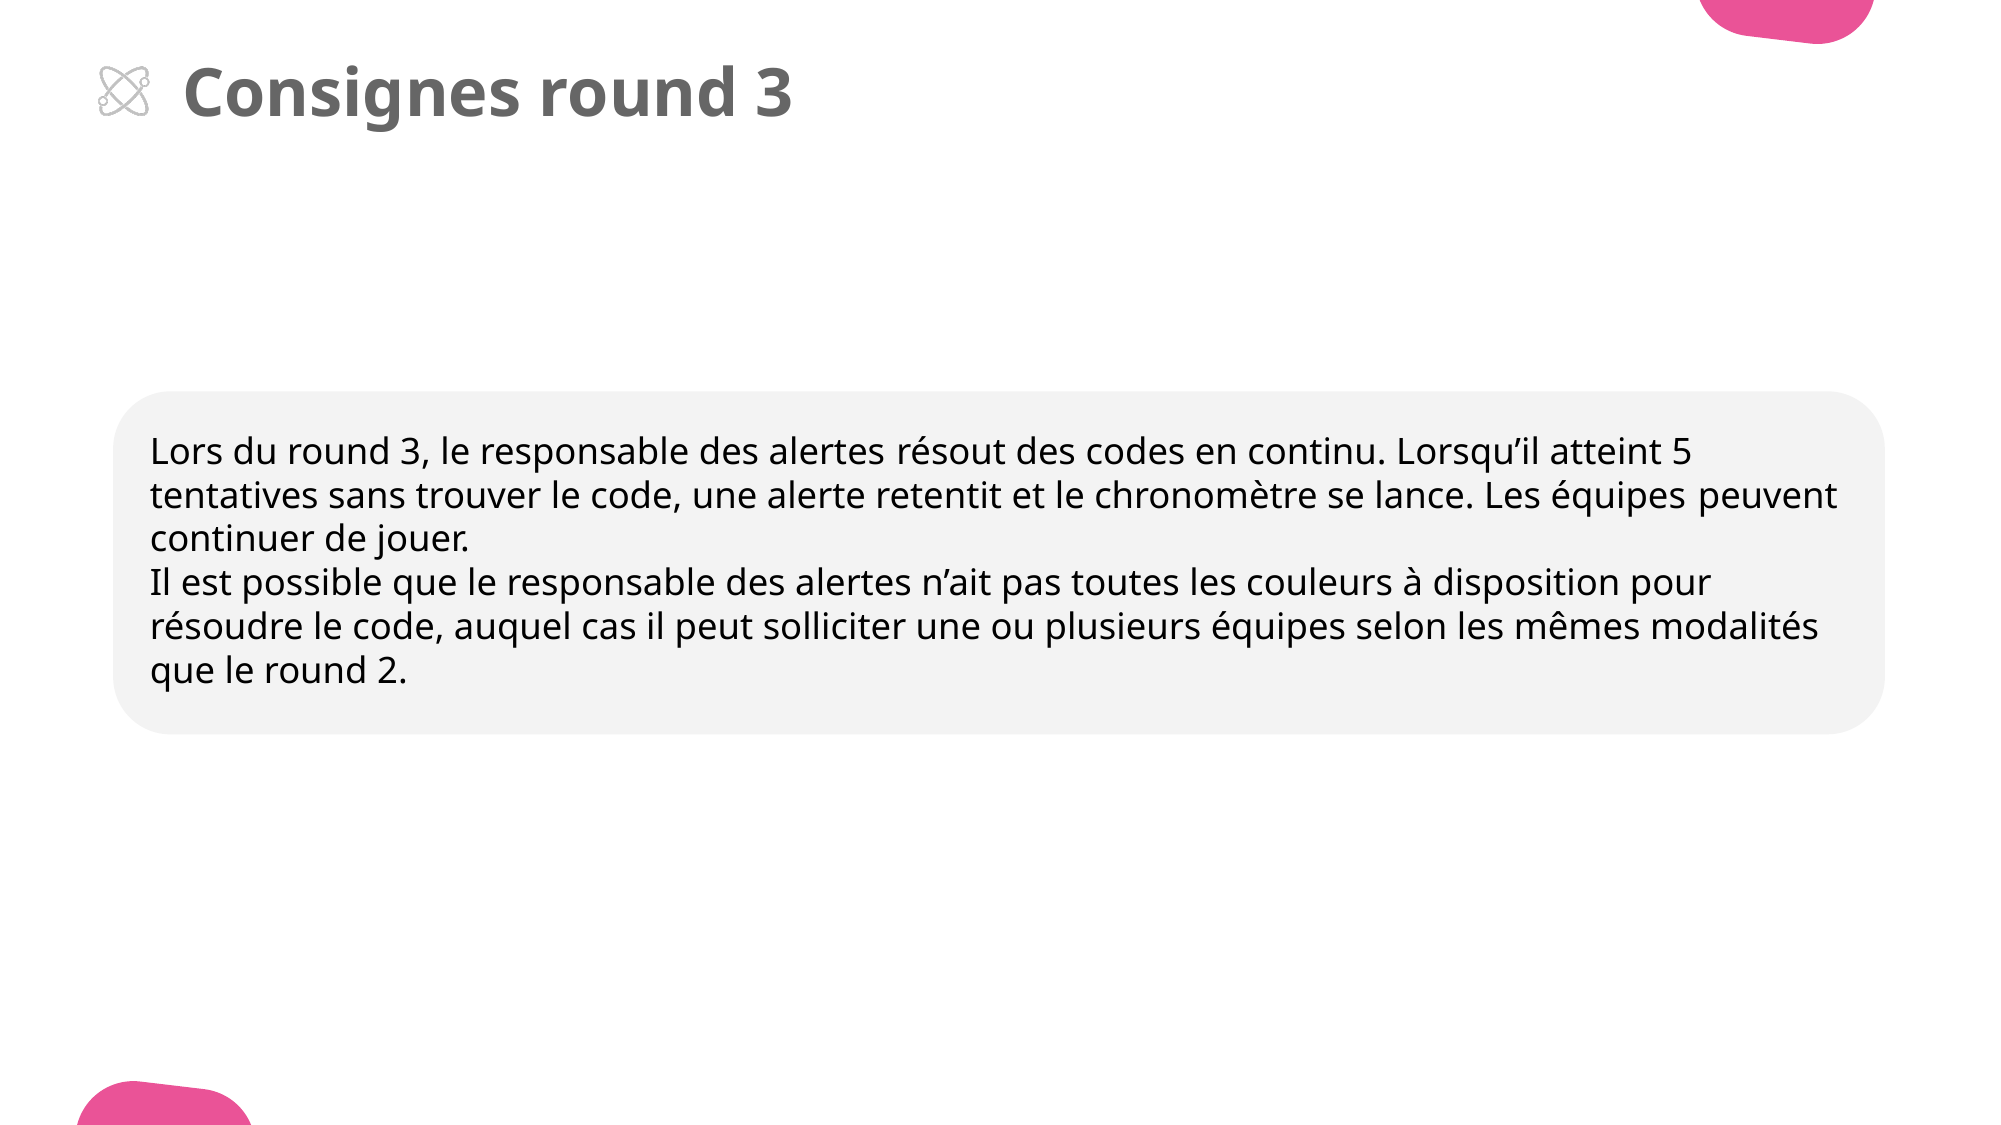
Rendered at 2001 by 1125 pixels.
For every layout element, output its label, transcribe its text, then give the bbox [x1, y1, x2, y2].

text_box Consignes round 3 [162, 29, 1443, 175]
picture [98, 66, 150, 117]
text_box Lors du round 3, le responsable des alertes résout des codes en continu. Lorsqu’il atteint 5 tentatives sans trouver le code, une alerte retentit et le chronomètre se lance. Les équipes peuvent continuer de jouer. Il est possible que le responsable des alertes n’ait pas toutes les couleurs à disposition pour résoudre le code, auquel cas il peut solliciter une ou plusieurs équipes selon les mêmes modalités que le round 2. [113, 391, 1885, 735]
